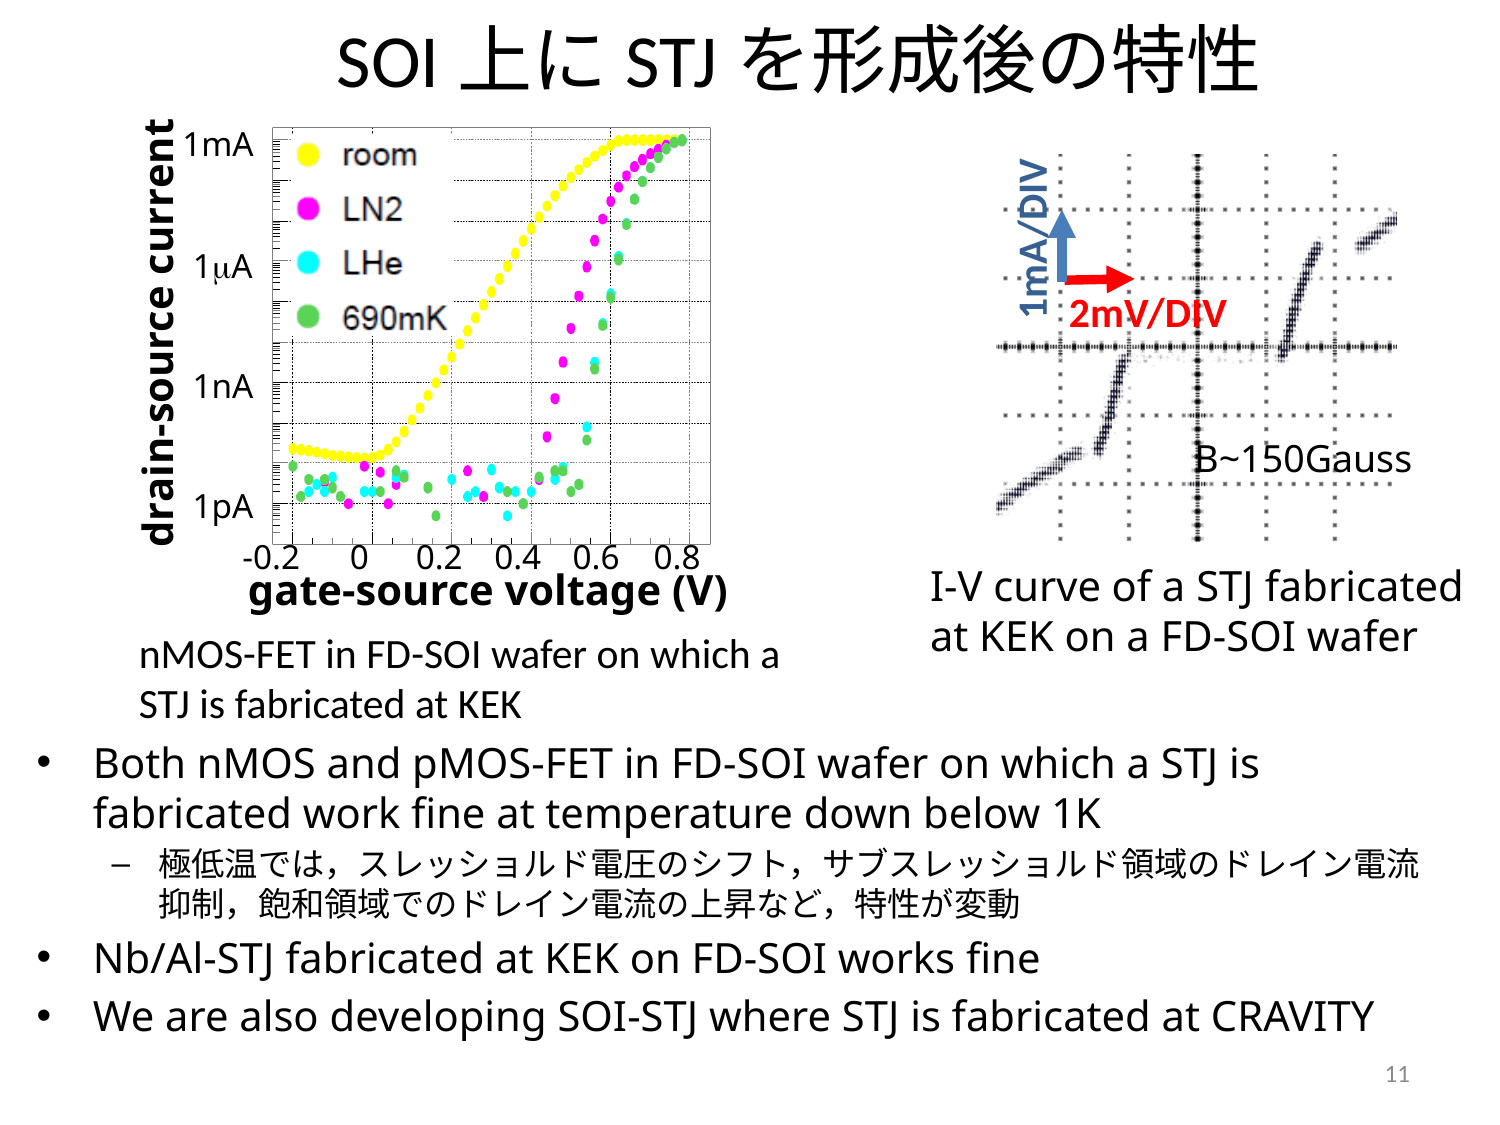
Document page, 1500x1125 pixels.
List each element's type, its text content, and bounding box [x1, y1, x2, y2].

title SOI上にSTJを形成後の特性 [123, 0, 1474, 116]
slide_number 11 [1074, 1045, 1425, 1103]
text_box Both nMOS and pMOS-FET in FD-SOI wafer on which a STJ is fabricated work fine at temperature down below 1K 極低温では，スレッショルド電圧のシフト，サブスレッショルド領域のドレイン電流抑制，飽和領域でのドレイン電流の上昇など，特性が変動 Nb/Al-STJ fabricated at KEK on FD-SOI works fine We are also developing SOI-STJ where STJ is fabricated at CRAVITY [21, 729, 1440, 1045]
text_box nMOS-FET in FD-SOI wafer on which a STJ is fabricated at KEK [123, 619, 857, 735]
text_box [995, 134, 1440, 543]
text_box I-V curve of a STJ fabricated at KEK on a FD-SOI wafer [915, 552, 1500, 668]
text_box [123, 115, 723, 623]
